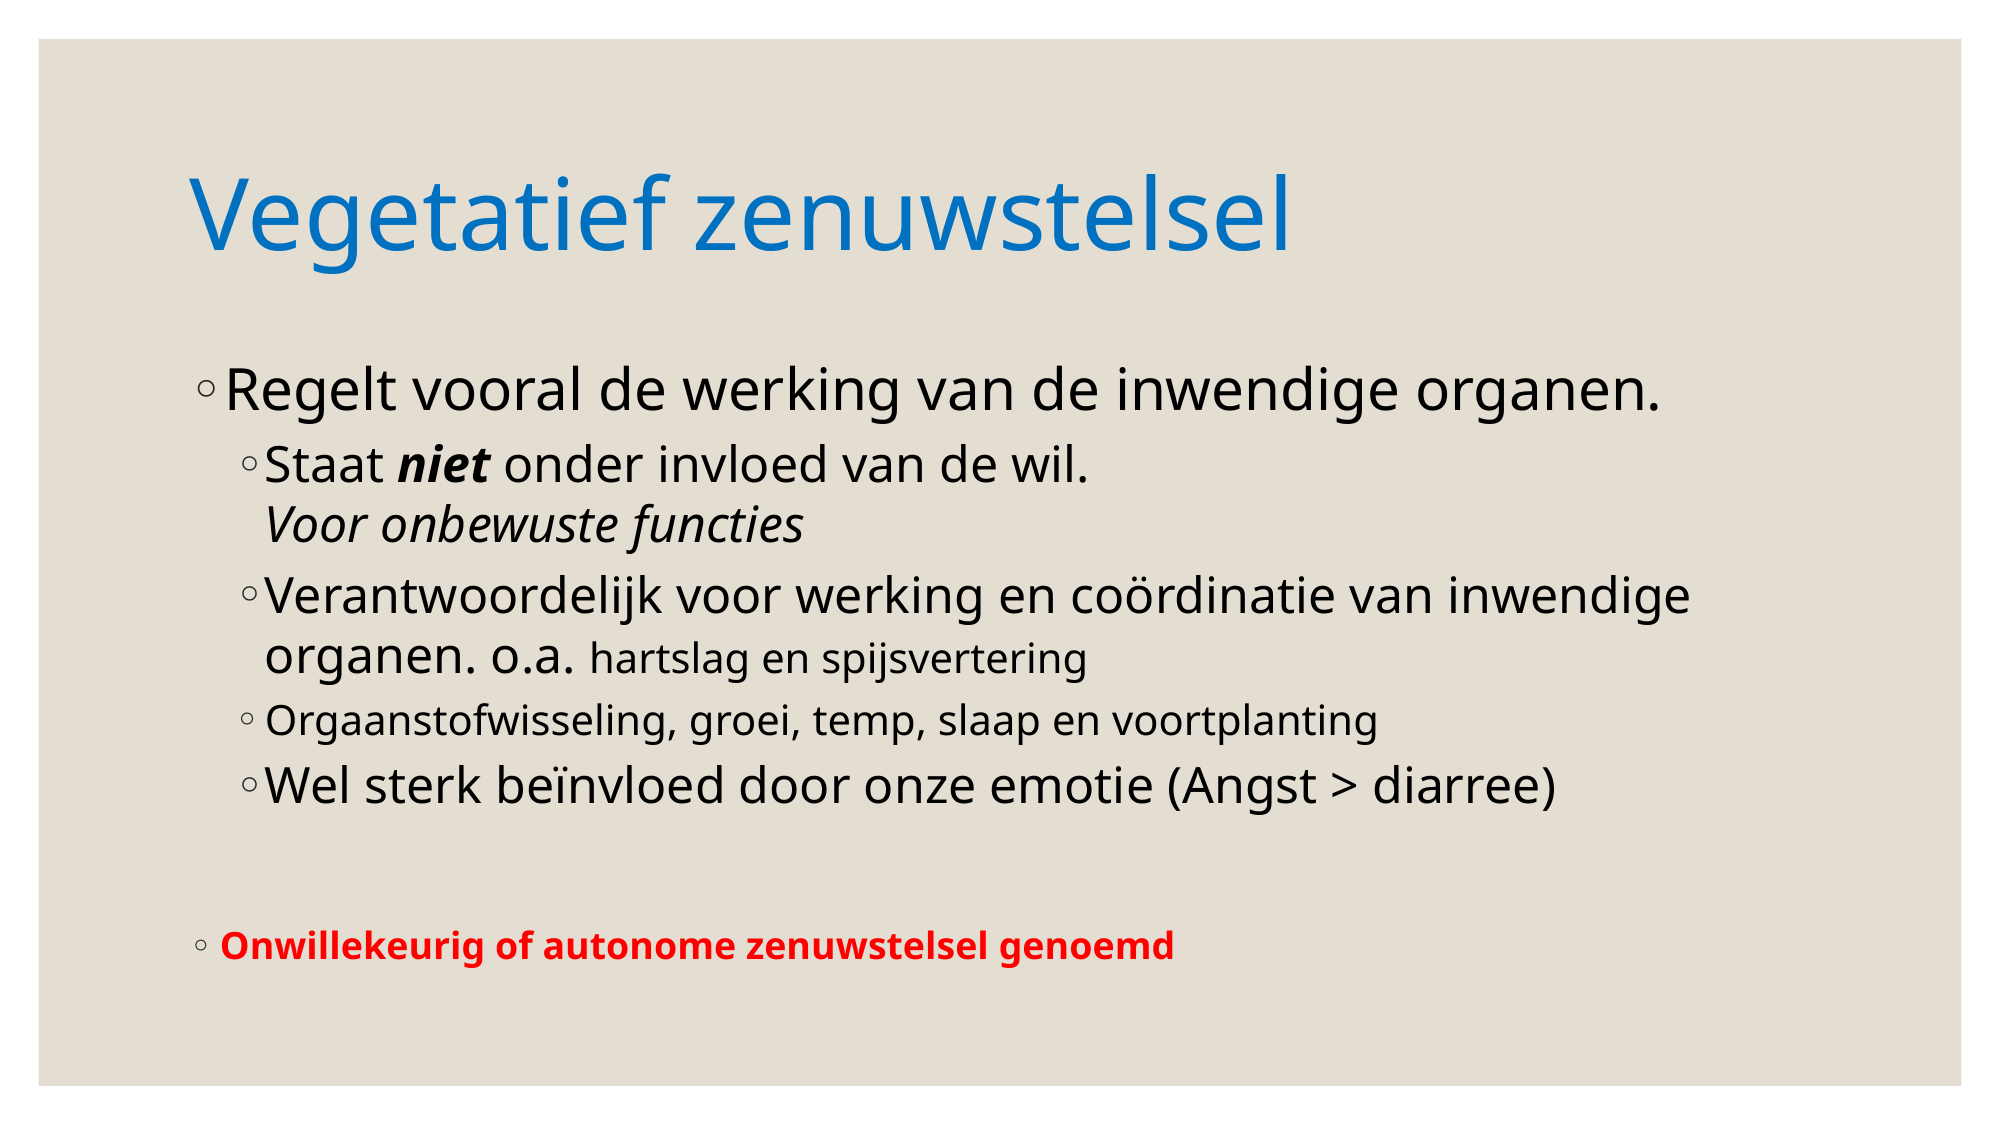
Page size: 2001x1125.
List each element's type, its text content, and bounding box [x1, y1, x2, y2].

list Regelt vooral de werking van de inwendige organen. Staat niet onder invloed van de wil. Voor onbewuste functies Verantwoordelijk voor werking en coördinatie van inwendige organen. o.a. hartslag en spijsvertering Orgaanstofwisseling, groei, temp, slaap en voortplanting Wel sterk beïnvloed door onze emotie (Angst > diarree) Onwillekeurig of autonome zenuwstelsel genoemd [174, 345, 1825, 990]
title Vegetatief zenuwstelsel [174, 105, 1825, 331]
